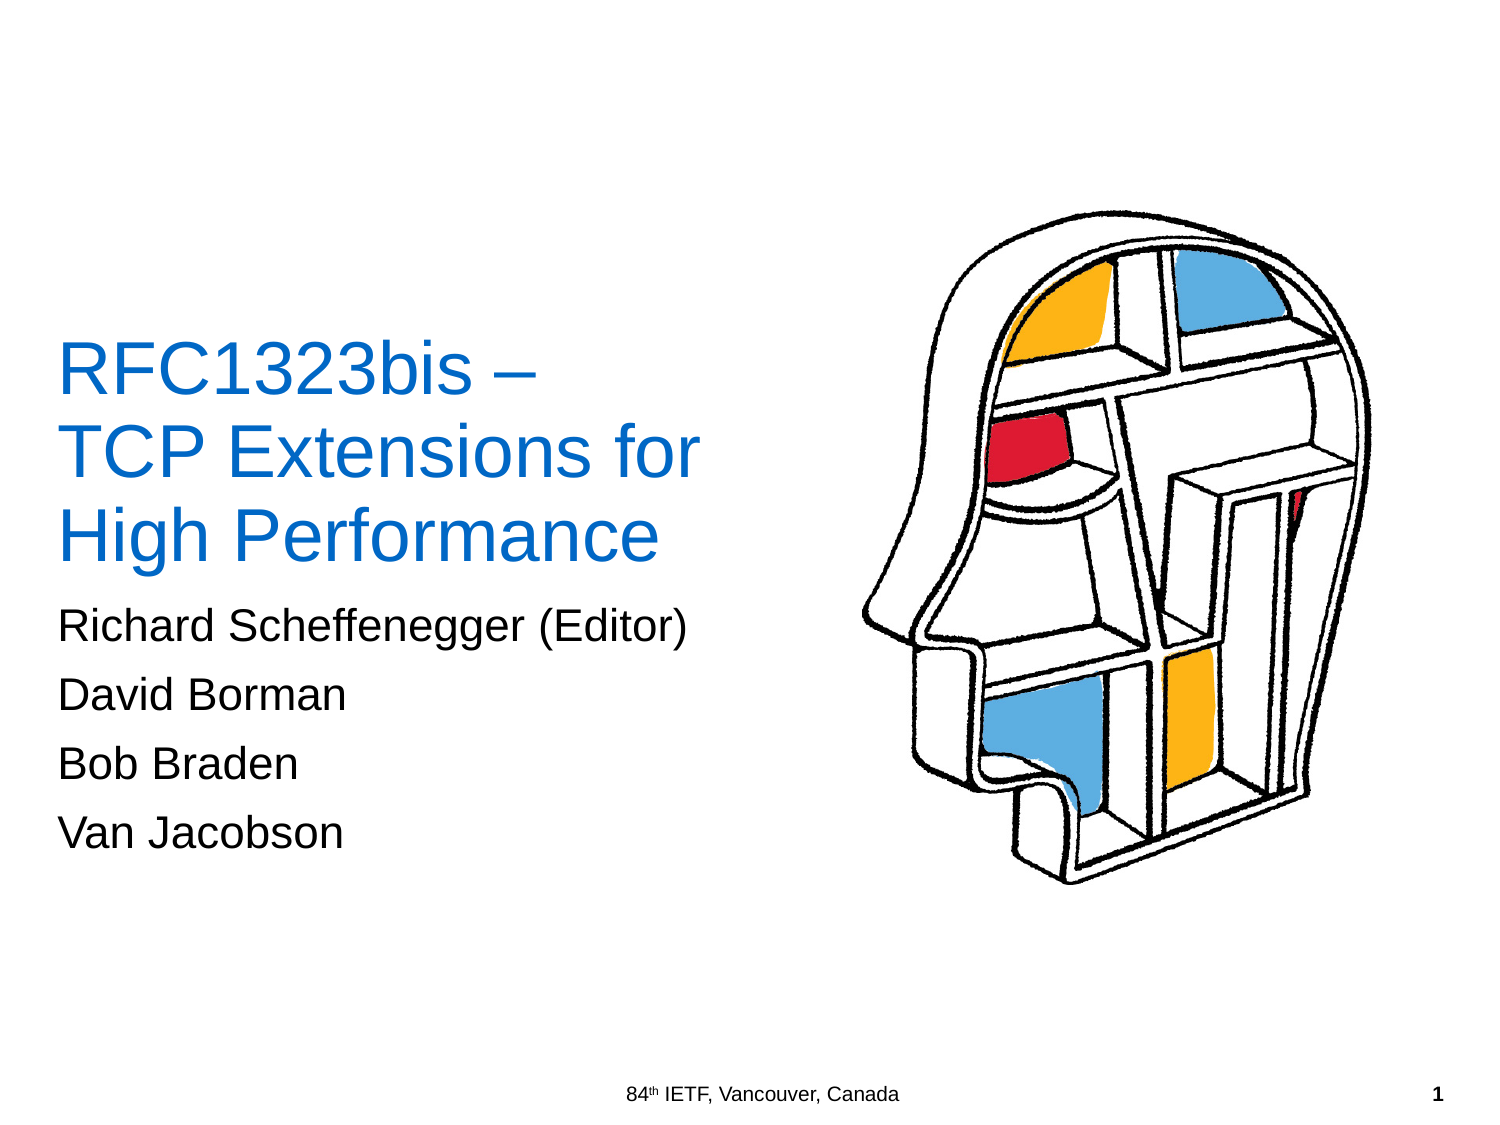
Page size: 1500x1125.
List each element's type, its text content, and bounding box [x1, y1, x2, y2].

title RFC1323bis – TCP Extensions for High Performance [57, 286, 734, 577]
slide_number 1 [1346, 1072, 1460, 1111]
subtitle Richard Scheffenegger (Editor) David Borman Bob Braden Van Jacobson [57, 595, 735, 871]
footer 84th IETF, Vancouver, Canada [463, 1073, 1063, 1112]
picture [862, 210, 1372, 885]
